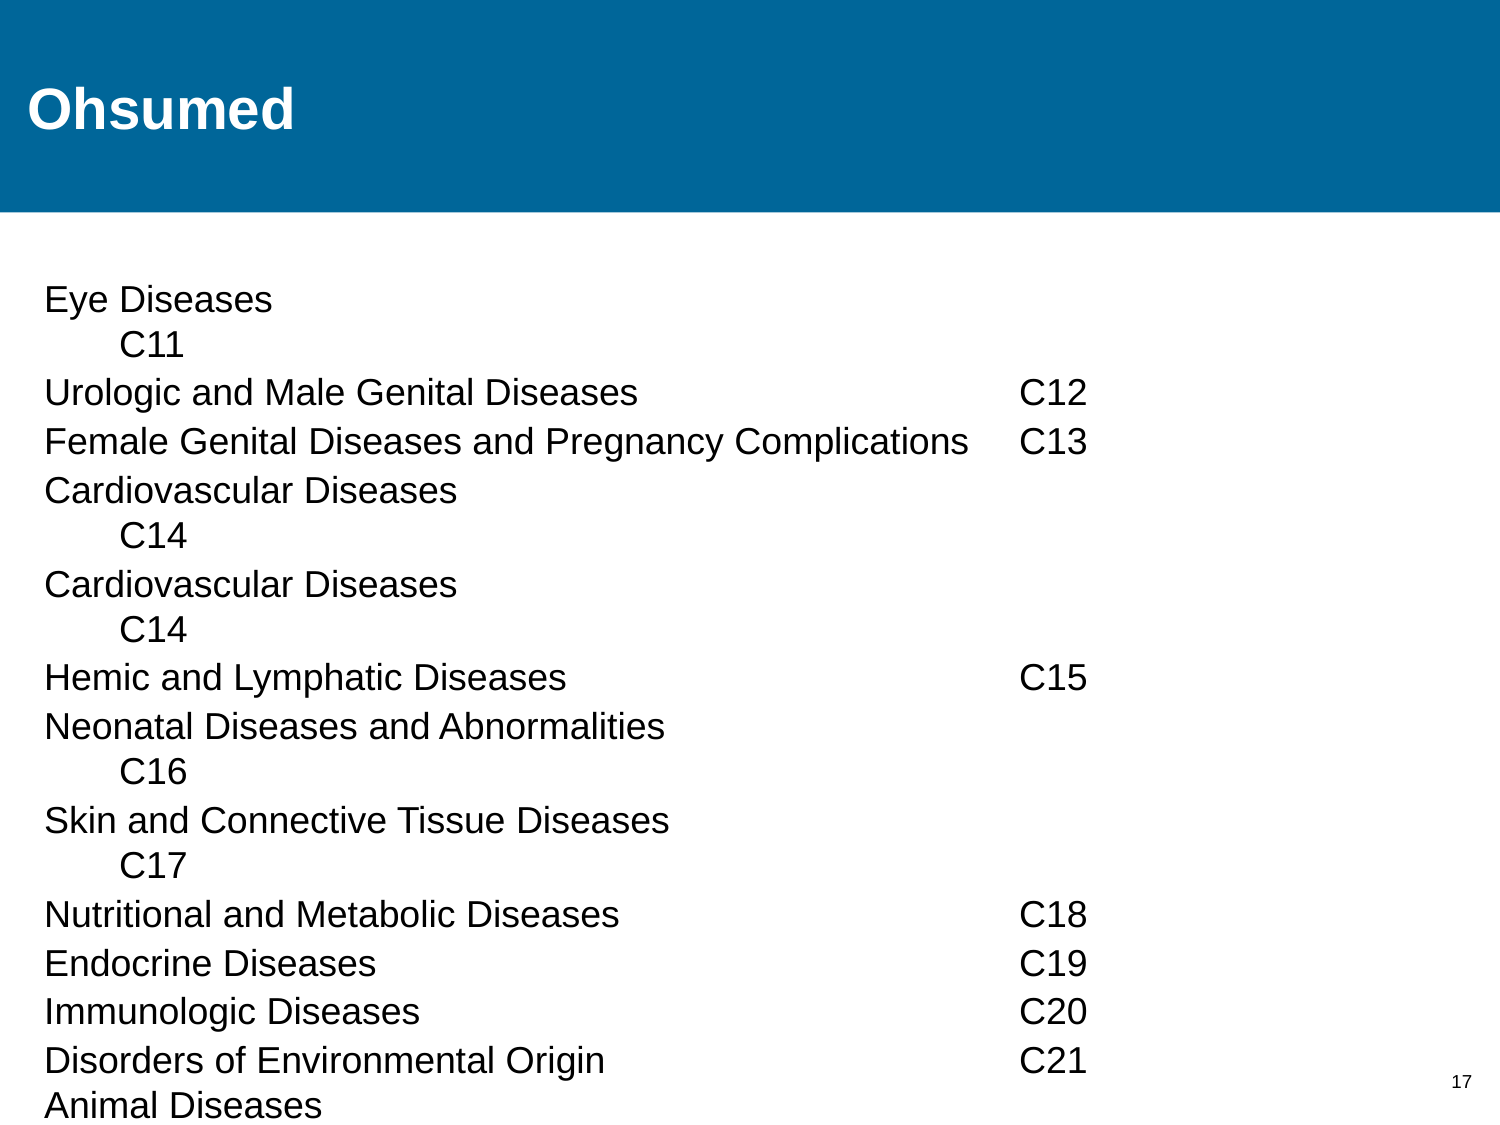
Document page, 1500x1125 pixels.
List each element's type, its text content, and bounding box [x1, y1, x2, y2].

slide_number 17 [1235, 1062, 1488, 1113]
text_box Eye Diseases C11 Urologic and Male Genital Diseases C12 Female Genital Diseases and Pregnancy Complications C13 Cardiovascular Diseases C14 Cardiovascular Diseases C14 Hemic and Lymphatic Diseases C15 Neonatal Diseases and Abnormalities C16 Skin and Connective Tissue Diseases C17 Nutritional and Metabolic Diseases C18 Endocrine Diseases C19 Immunologic Diseases C20 Disorders of Environmental Origin C21 Animal Diseases C22 [29, 267, 1235, 1125]
title Ohsumed [12, 12, 1448, 201]
